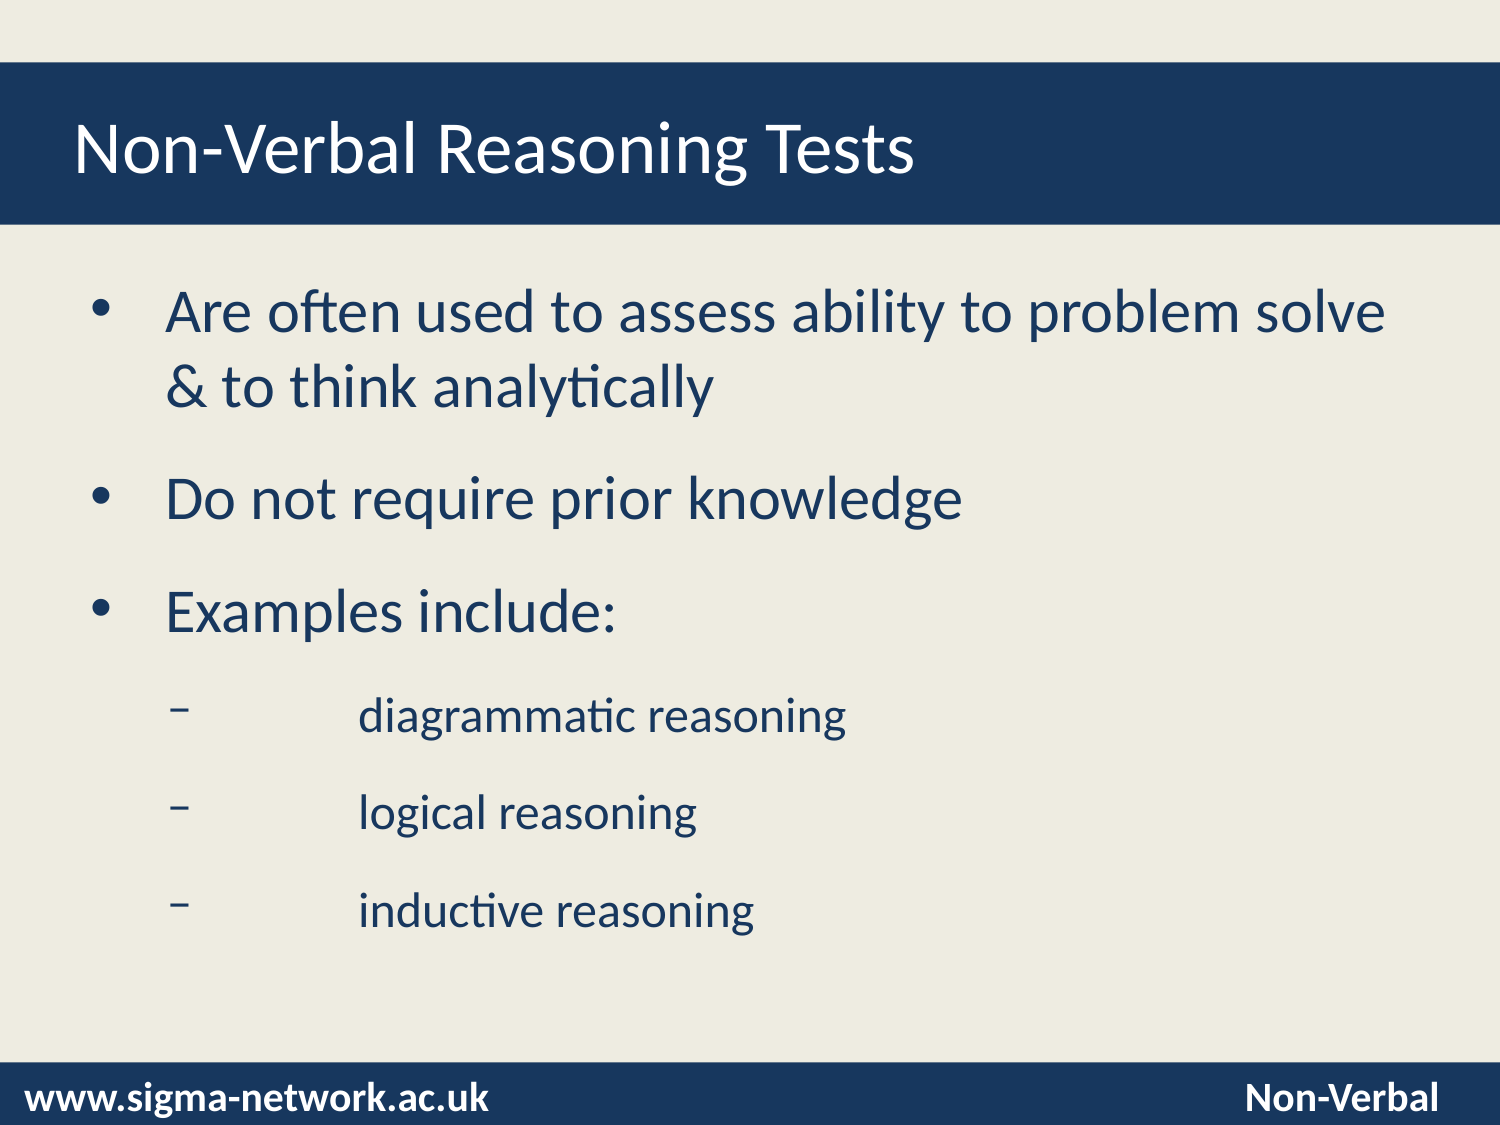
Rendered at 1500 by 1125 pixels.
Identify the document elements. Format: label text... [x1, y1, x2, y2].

list Are often used to assess ability to problem solve & to think analytically Do not require prior knowledge Examples include: diagrammatic reasoning logical reasoning inductive reasoning [75, 262, 1425, 1005]
title Non-Verbal Reasoning Tests [0, 62, 1500, 225]
